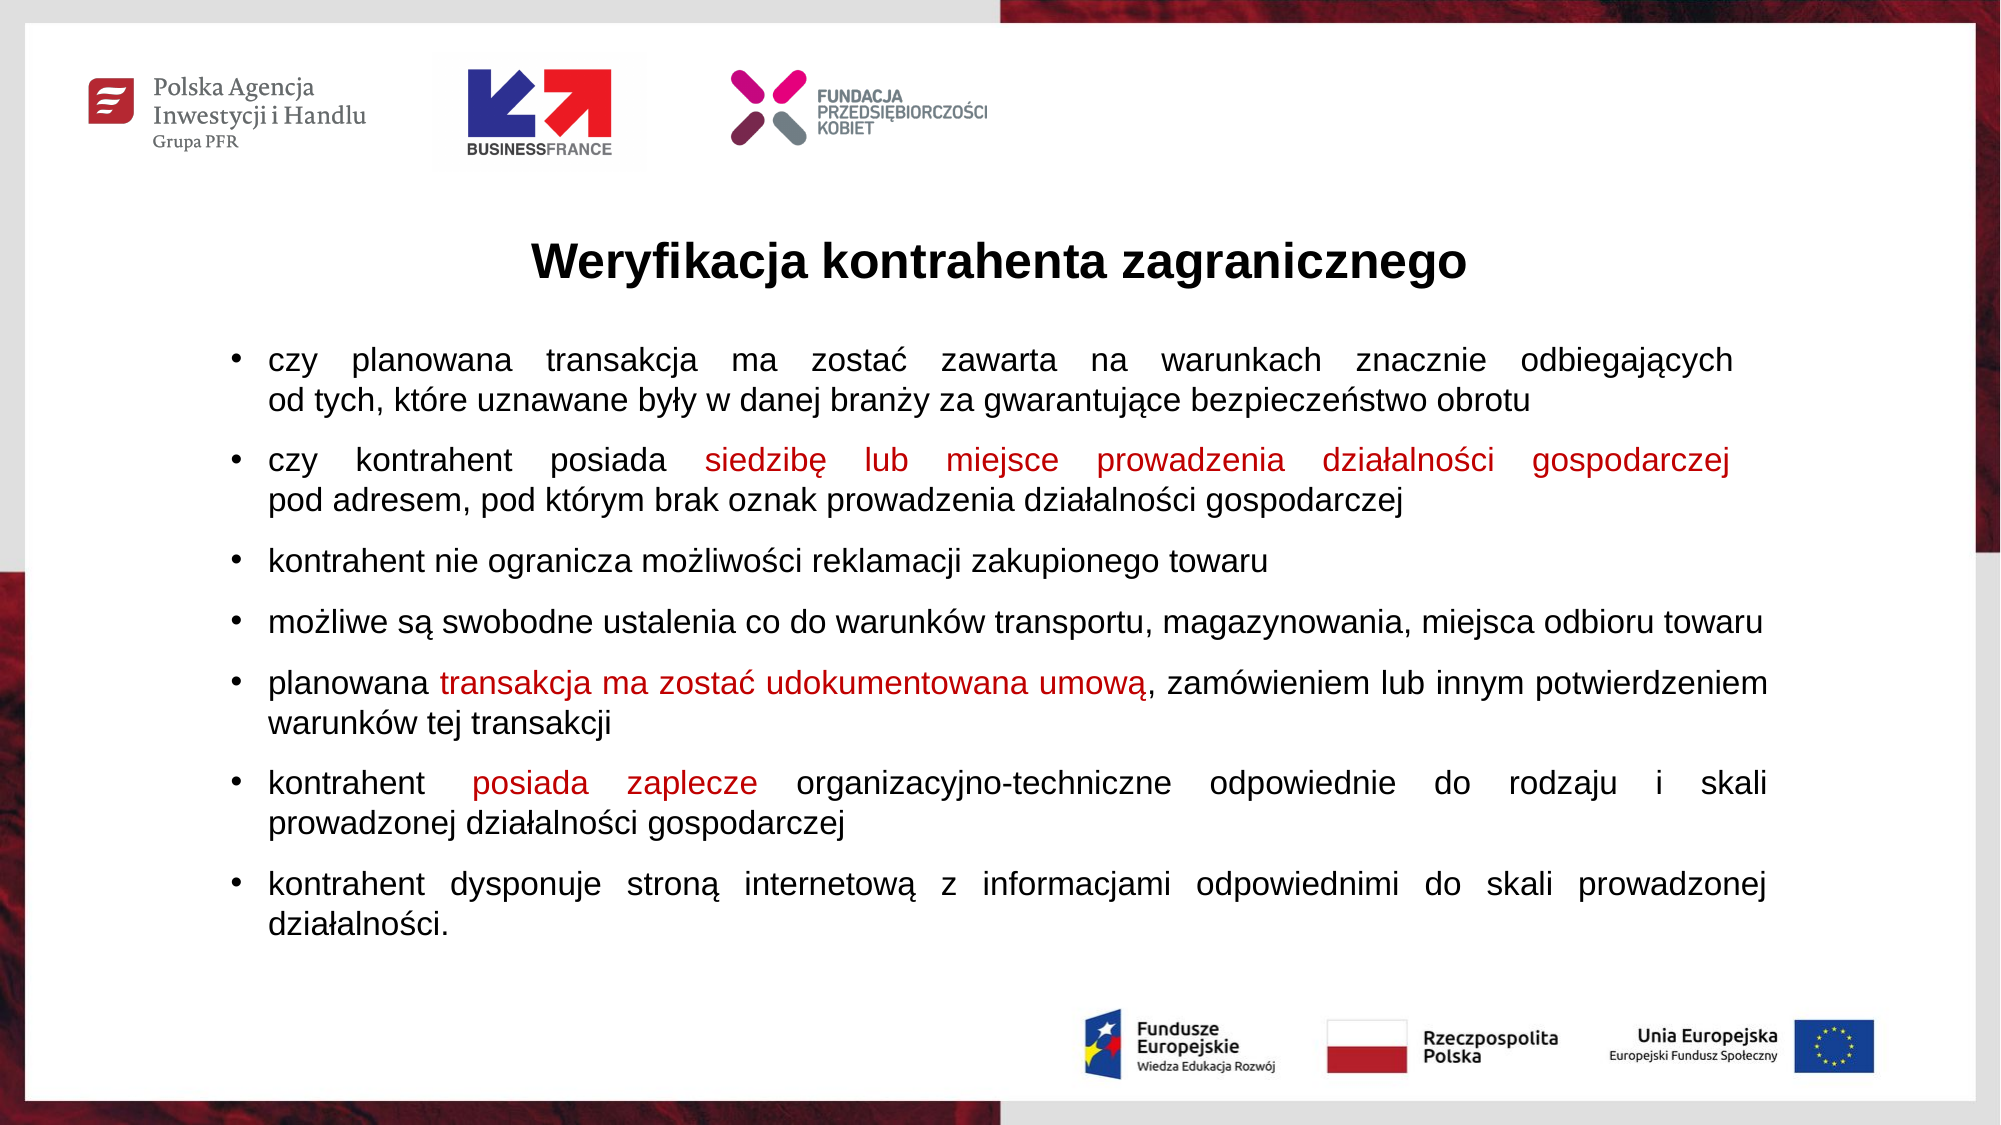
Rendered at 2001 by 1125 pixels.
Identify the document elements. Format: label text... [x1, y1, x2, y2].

picture [0, 0, 2001, 1125]
list czy planowana transakcja ma zostać zawarta na warunkach znacznie odbiegających od tych, które uznawane były w danej branży za gwarantujące bezpieczeństwo obrotu czy kontrahent posiada siedzibę lub miejsce prowadzenia działalności gospodarczej pod adresem, pod którym brak oznak prowadzenia działalności gospodarczej kontrahent nie ogranicza możliwości reklamacji zakupionego towaru możliwe są swobodne ustalenia co do warunków transportu, magazynowania, miejsca odbioru towaru planowana transakcja ma zostać udokumentowana umową, zamówieniem lub innym potwierdzeniem warunków tej transakcji kontrahent posiada zaplecze organizacyjno-techniczne odpowiednie do rodzaju i skali prowadzonej działalności gospodarczej kontrahent dysponuje stroną internetową z informacjami odpowiednimi do skali prowadzonej działalności. [215, 359, 1785, 832]
title Weryfikacja kontrahenta zagranicznego [137, 166, 1863, 359]
